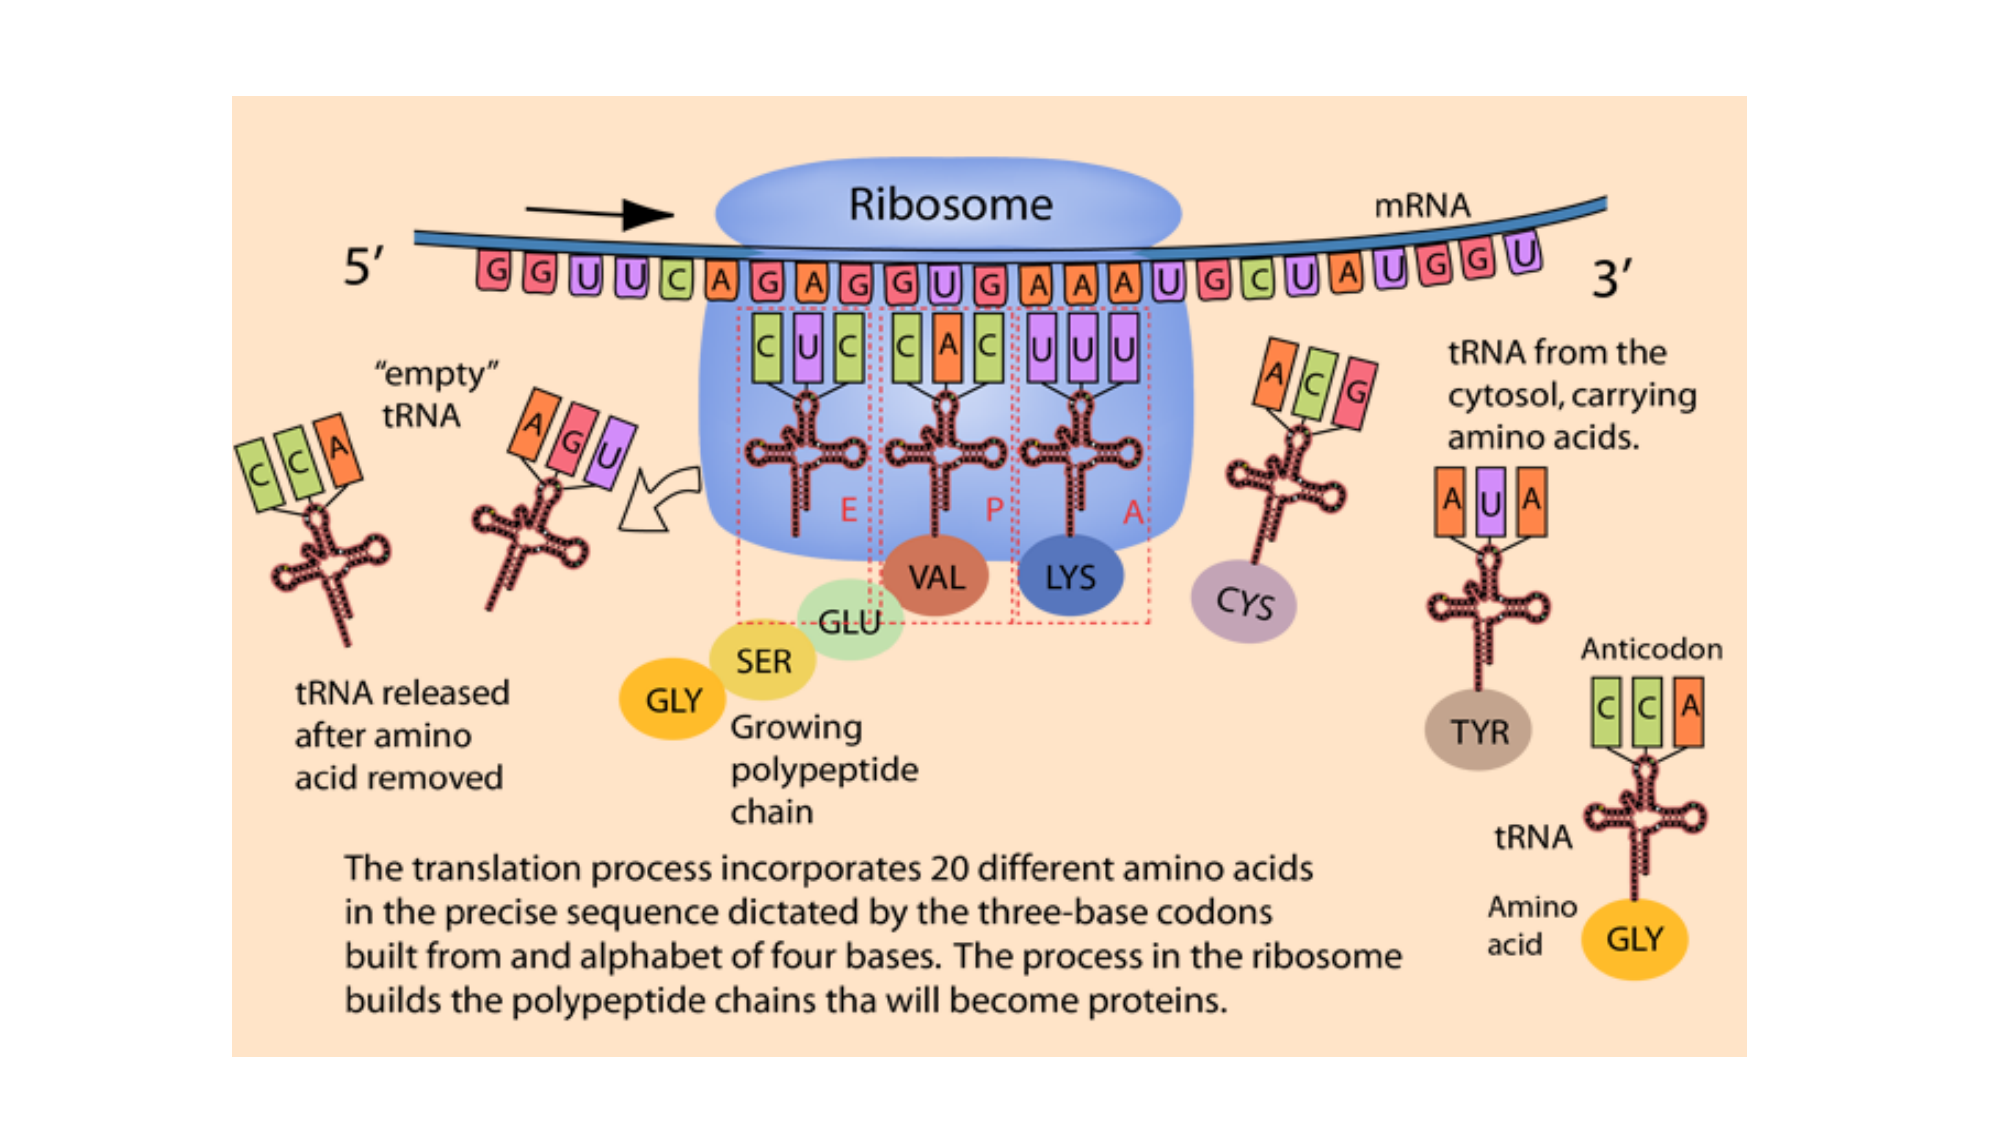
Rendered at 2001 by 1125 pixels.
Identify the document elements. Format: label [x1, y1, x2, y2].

list [232, 95, 1747, 1057]
